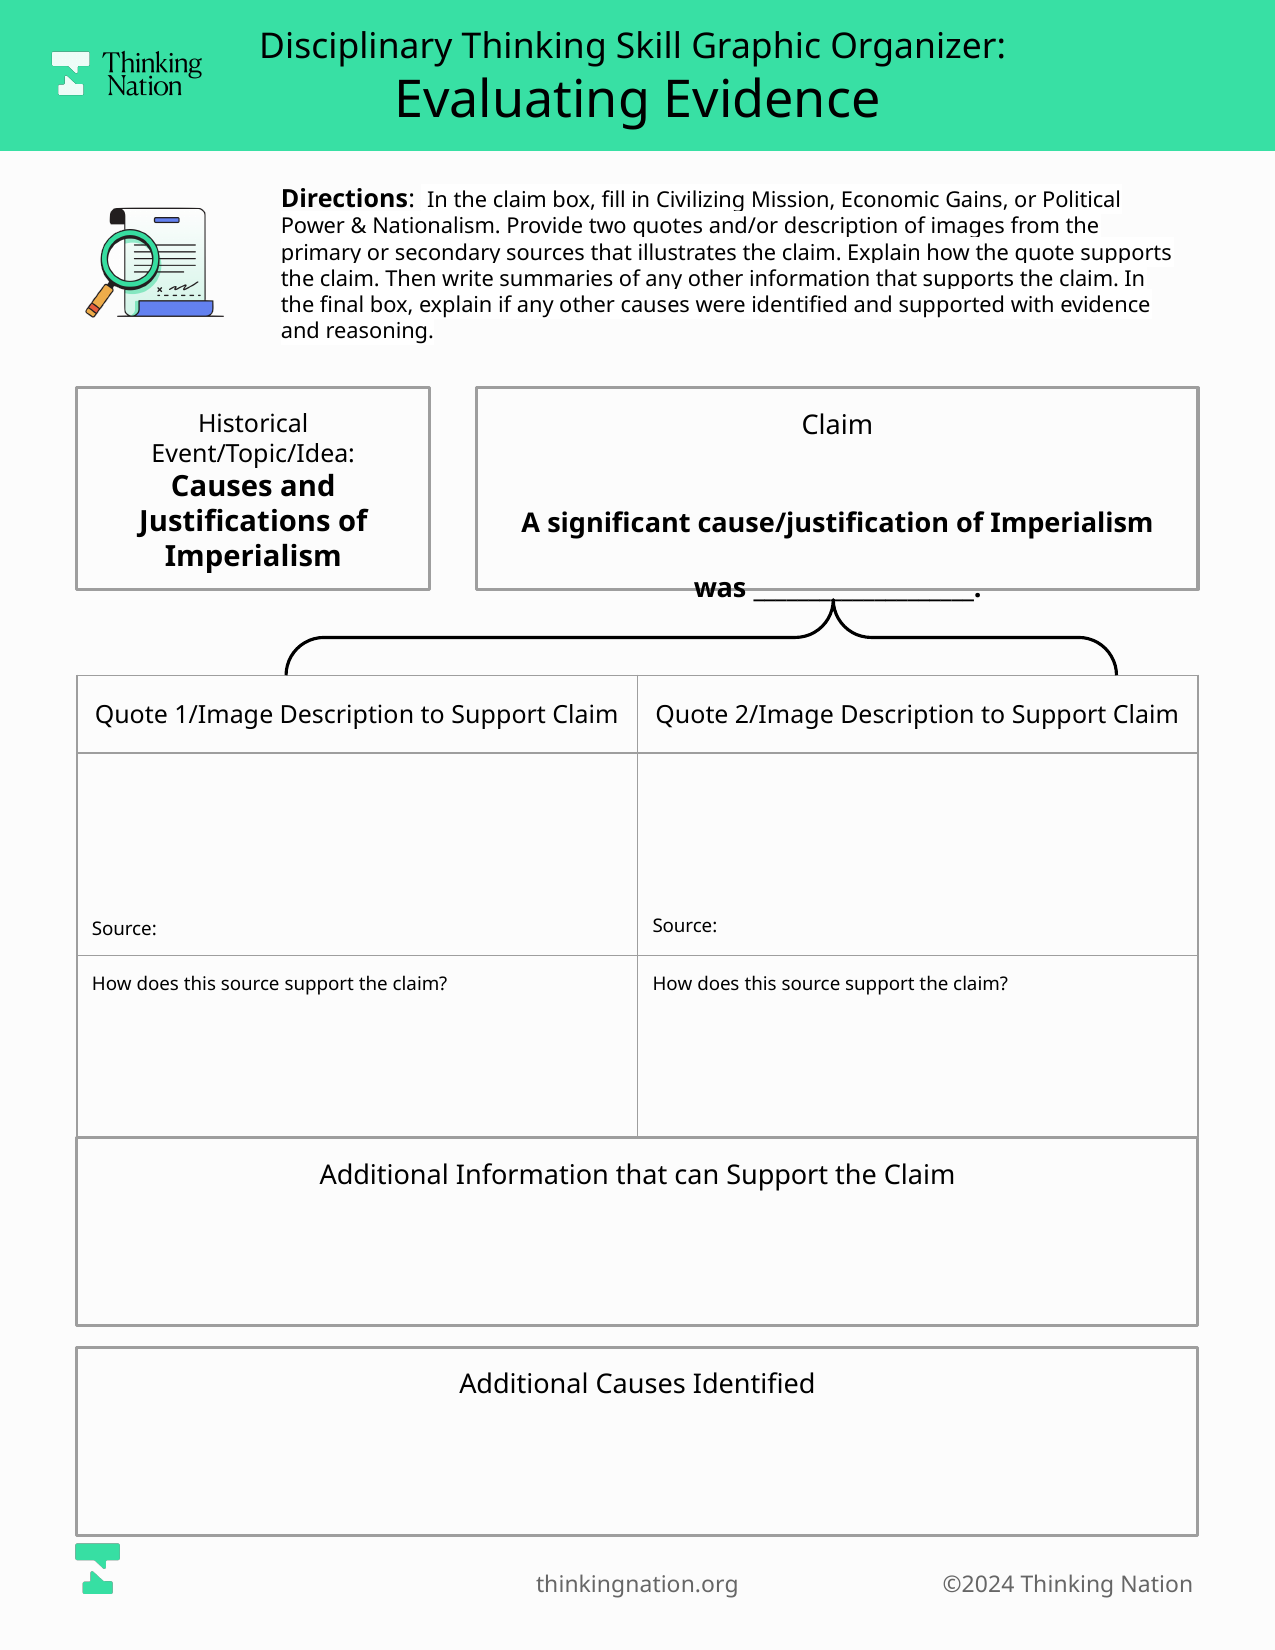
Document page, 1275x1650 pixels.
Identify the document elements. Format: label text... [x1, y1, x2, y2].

text_box Additional Causes Identified [76, 1347, 1198, 1536]
text_box thinkingnation.org [486, 1553, 789, 1605]
picture [62, 1533, 133, 1604]
table_header Quote 2/Image Description to Support Claim [638, 676, 1197, 752]
text_box ©2024 Thinking Nation [907, 1553, 1210, 1605]
table_cell Source: [78, 754, 637, 955]
text_box Additional Information that can Support the Claim [76, 1137, 1198, 1326]
table_cell Source: [638, 754, 1197, 955]
text_box Disciplinary Thinking Skill Graphic Organizer: Evaluating Evidence [0, 0, 1275, 151]
picture [76, 184, 234, 341]
text_box Claim A significant cause/justification of Imperialism was ____________________. [476, 387, 1199, 590]
table_header Quote 1/Image Description to Support Claim [78, 676, 637, 752]
picture [35, 37, 207, 109]
table_cell How does this source support the claim? [78, 956, 637, 1136]
text_box Directions: In the claim box, fill in Civilizing Mission, Economic Gains, or Political Power & Nationalism. Provide two quotes and/or description of images from the primary or secondary sources that illustrates the claim. Explain how the quote supports the claim. Then write summaries of any other information that supports the claim. In the final box, explain if any other causes were identified and supported with evidence and reasoning. [262, 187, 1198, 338]
table_cell How does this source support the claim? [638, 956, 1197, 1136]
text_box Historical Event/Topic/Idea: Causes and Justifications of Imperialism [76, 387, 430, 590]
text_box [286, 599, 1117, 676]
